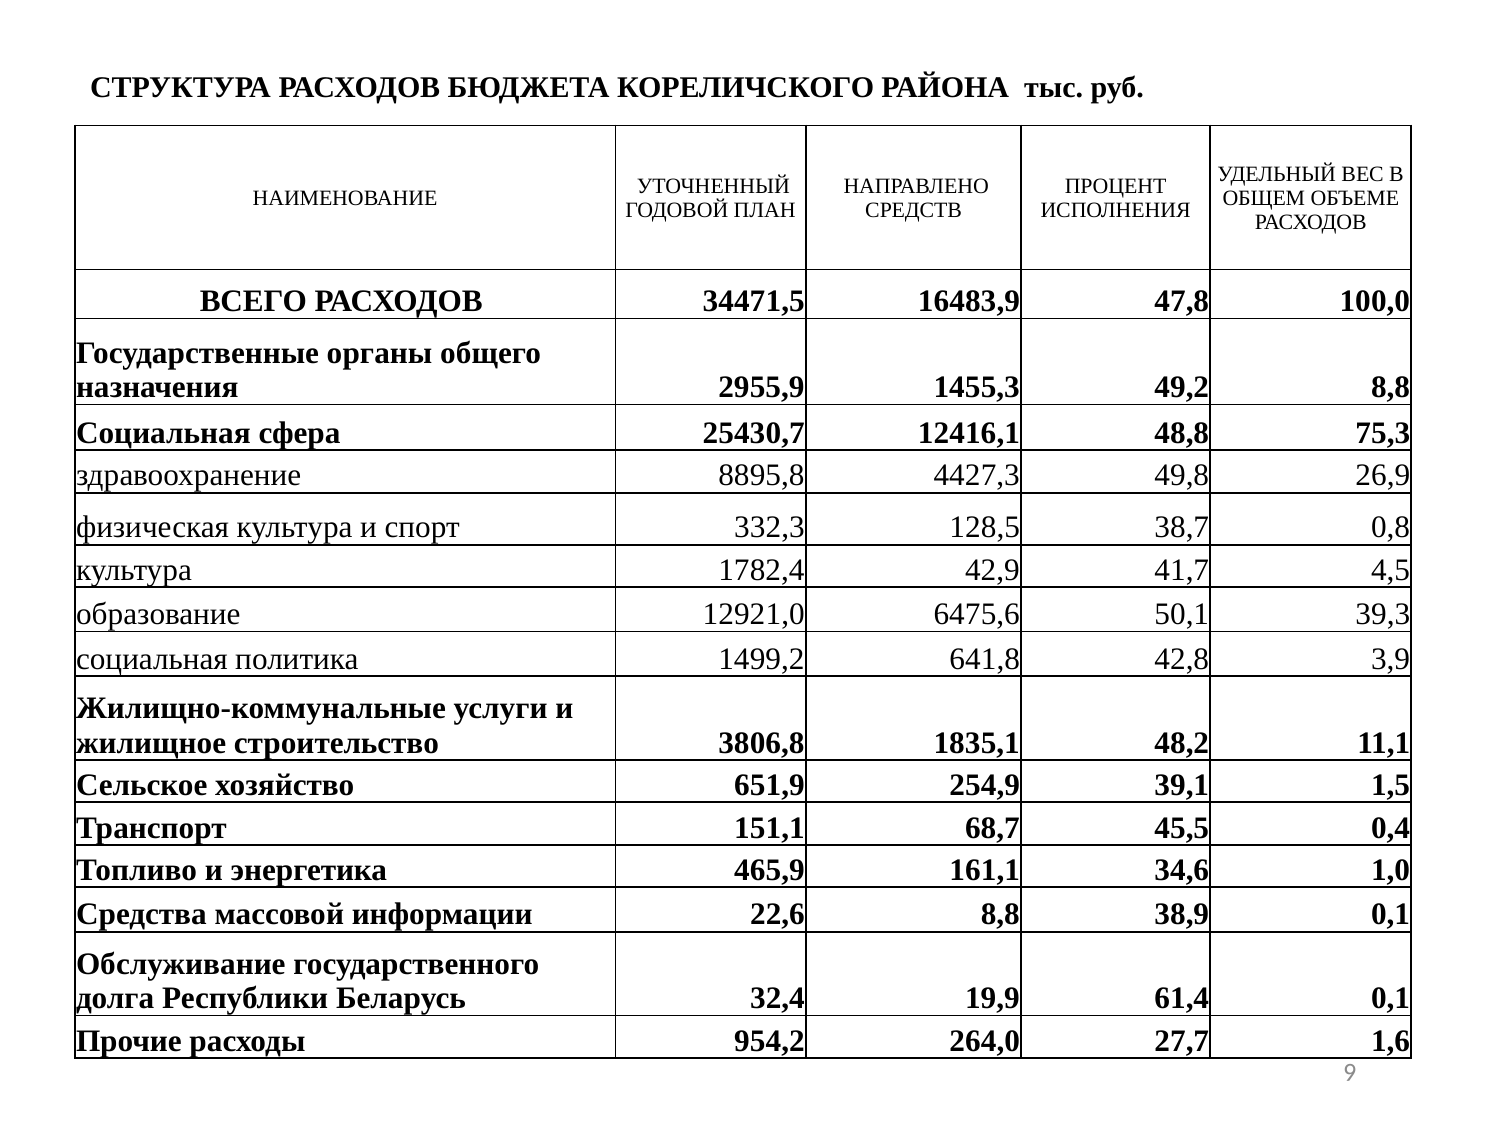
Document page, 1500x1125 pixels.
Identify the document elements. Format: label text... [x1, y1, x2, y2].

table_cell 954,2 [616, 1016, 805, 1057]
table_cell 8,8 [1211, 319, 1410, 404]
table_cell 0,8 [1211, 494, 1410, 544]
table_cell 128,5 [807, 494, 1020, 544]
table_cell 27,7 [1022, 1016, 1209, 1057]
table_cell культура [76, 546, 615, 586]
table_header НАПРАВЛЕНО СРЕДСТВ [807, 126, 1020, 269]
table_cell 1499,2 [616, 632, 805, 675]
table_cell 39,1 [1022, 761, 1209, 801]
table_cell 4427,3 [807, 451, 1020, 492]
table_cell Жилищно-коммунальные услуги и жилищное строительство [76, 677, 615, 759]
table_cell 100,0 [1211, 270, 1410, 318]
table_cell 48,8 [1022, 405, 1209, 449]
table_cell Государственные органы общего назначения [76, 319, 615, 404]
table_cell 38,7 [1022, 494, 1209, 544]
table_header УТОЧНЕННЫЙ ГОДОВОЙ ПЛАН [616, 126, 805, 269]
table_cell социальная политика [76, 632, 615, 675]
table_cell 42,9 [807, 546, 1020, 586]
table_header ПРОЦЕНТ ИСПОЛНЕНИЯ [1022, 126, 1209, 269]
slide_number 6 [1328, 1058, 1424, 1090]
table_cell 151,1 [616, 803, 805, 844]
table_cell 4,5 [1211, 546, 1410, 586]
table_cell 68,7 [807, 803, 1020, 844]
table_cell 32,4 [616, 933, 805, 1015]
table_cell 264,0 [807, 1016, 1020, 1057]
table_cell 12416,1 [807, 405, 1020, 449]
table_cell 34471,5 [616, 270, 805, 318]
table_cell 641,8 [807, 632, 1020, 675]
table_cell 1,0 [1211, 846, 1410, 886]
table_cell 50,1 [1022, 588, 1209, 631]
table_cell здравоохранение [76, 451, 615, 492]
table_cell 34,6 [1022, 846, 1209, 886]
table_cell 651,9 [616, 761, 805, 801]
table_cell Топливо и энергетика [76, 846, 615, 886]
table_cell 1,5 [1211, 761, 1410, 801]
table_cell 47,8 [1022, 270, 1209, 318]
table_cell 8,8 [807, 888, 1020, 931]
table_cell 0,4 [1211, 803, 1410, 844]
table_cell 1455,3 [807, 319, 1020, 404]
table_cell 3806,8 [616, 677, 805, 759]
table_cell ВСЕГО РАСХОДОВ [76, 270, 615, 318]
table_cell 49,2 [1022, 319, 1209, 404]
table_cell 1,6 [1211, 1016, 1410, 1057]
table_cell 41,7 [1022, 546, 1209, 586]
table_cell образование [76, 588, 615, 631]
table_cell физическая культура и спорт [76, 494, 615, 544]
table_header НАИМЕНОВАНИЕ [76, 126, 615, 269]
table_cell 6475,6 [807, 588, 1020, 631]
table_cell 22,6 [616, 888, 805, 931]
table_cell 61,4 [1022, 933, 1209, 1015]
table_cell 254,9 [807, 761, 1020, 801]
table_cell 1782,4 [616, 546, 805, 586]
table_cell 0,1 [1211, 888, 1410, 931]
table_cell 49,8 [1022, 451, 1209, 492]
table_cell 8895,8 [616, 451, 805, 492]
table_cell 19,9 [807, 933, 1020, 1015]
table_cell 465,9 [616, 846, 805, 886]
table_cell Сельское хозяйство [76, 761, 615, 801]
table_cell Социальная сфера [76, 405, 615, 449]
table_cell 39,3 [1211, 588, 1410, 631]
table_cell 45,5 [1022, 803, 1209, 844]
table_cell 161,1 [807, 846, 1020, 886]
table_cell 11,1 [1211, 677, 1410, 759]
title СТРУКТУРА РАСХОДОВ БЮДЖЕТА КОРЕЛИЧСКОГО РАЙОНА тыс. руб. [74, 44, 1426, 126]
table_cell Средства массовой информации [76, 888, 615, 931]
table_cell 332,3 [616, 494, 805, 544]
table_cell Прочие расходы [76, 1016, 615, 1057]
table_cell 12921,0 [616, 588, 805, 631]
table_cell Обслуживание государственного долга Республики Беларусь [76, 933, 615, 1015]
table_cell 26,9 [1211, 451, 1410, 492]
table_cell 25430,7 [616, 405, 805, 449]
table_cell 1835,1 [807, 677, 1020, 759]
table_cell 3,9 [1211, 632, 1410, 675]
table_cell 0,1 [1211, 933, 1410, 1015]
table_cell 48,2 [1022, 677, 1209, 759]
table_cell 16483,9 [807, 270, 1020, 318]
table_header УДЕЛЬНЫЙ ВЕС В ОБЩЕМ ОБЪЕМЕ РАСХОДОВ [1211, 126, 1410, 269]
table_cell 42,8 [1022, 632, 1209, 675]
table_cell 2955,9 [616, 319, 805, 404]
table_cell 75,3 [1211, 405, 1410, 449]
table_cell Транспорт [76, 803, 615, 844]
table_cell 38,9 [1022, 888, 1209, 931]
